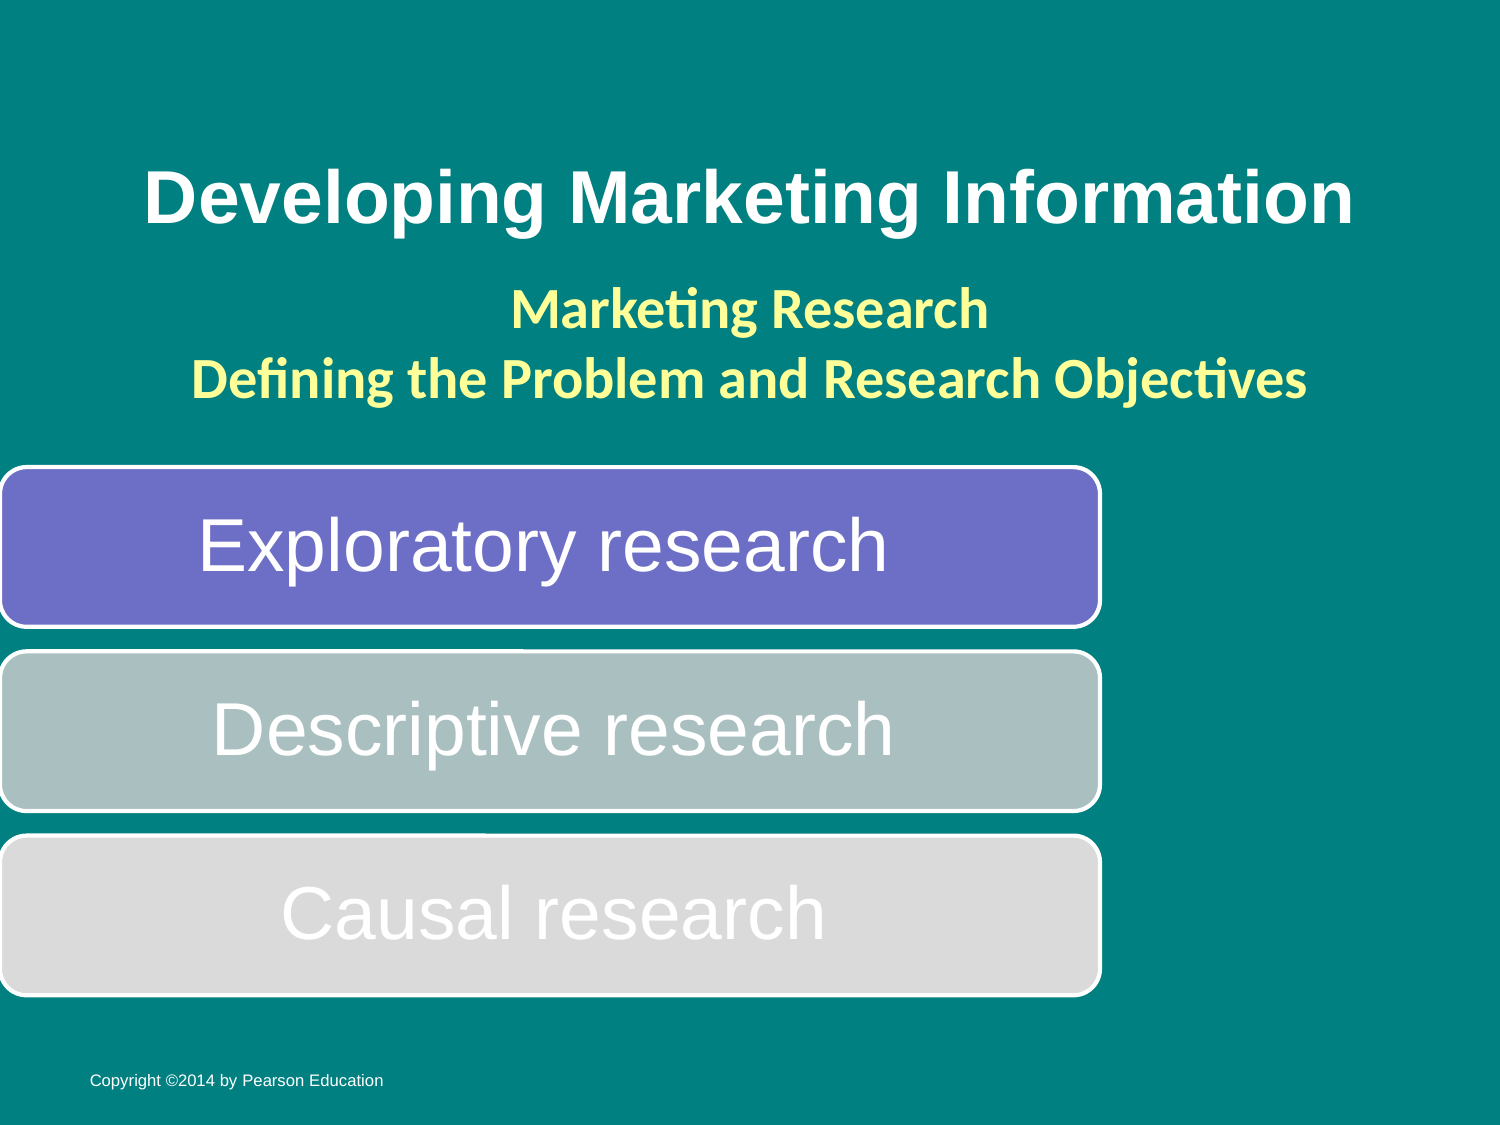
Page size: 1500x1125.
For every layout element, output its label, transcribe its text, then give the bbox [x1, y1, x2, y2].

list Marketing Research Defining the Problem and Research Objectives [0, 262, 1500, 376]
text_box Copyright ©2014 by Pearson Education [74, 1062, 825, 1098]
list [0, 462, 1101, 1001]
title Developing Marketing Information [112, 99, 1388, 262]
